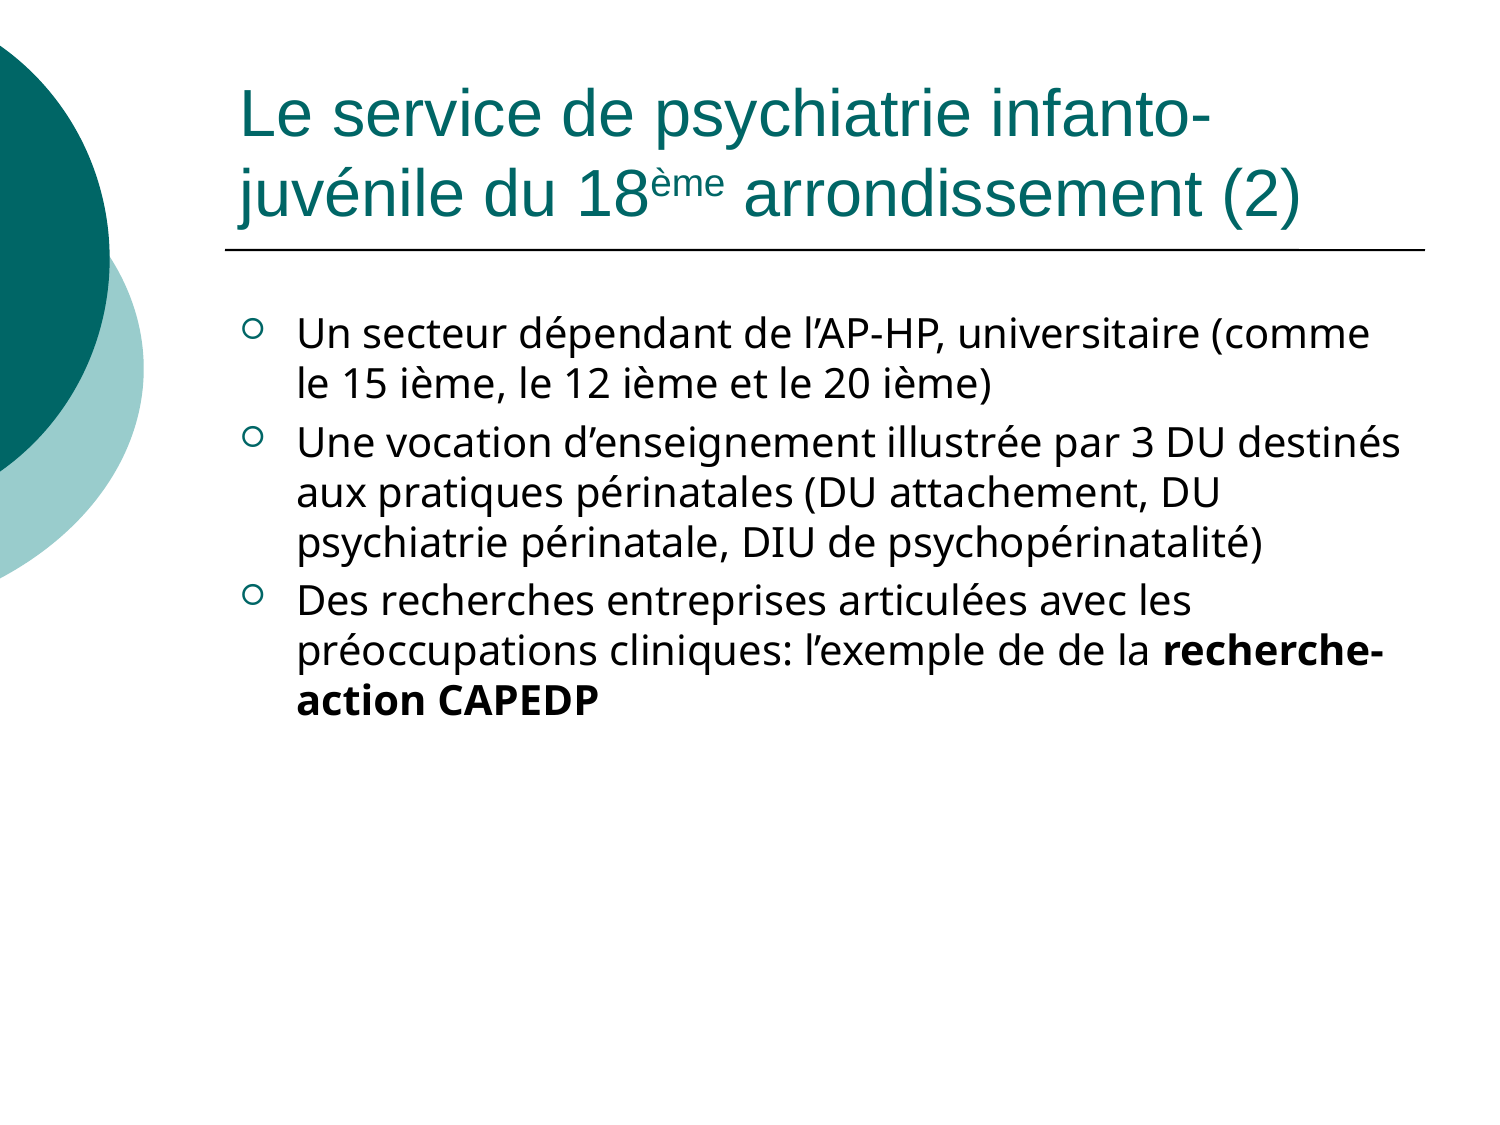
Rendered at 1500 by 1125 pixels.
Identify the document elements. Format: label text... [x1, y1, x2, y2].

list Un secteur dépendant de l’AP-HP, universitaire (comme le 15 ième, le 12 ième et le 20 ième) Une vocation d’enseignement illustrée par 3 DU destinés aux pratiques périnatales (DU attachement, DU psychiatrie périnatale, DIU de psychopérinatalité) Des recherches entreprises articulées avec les préoccupations cliniques: l’exemple de de la recherche-action CAPEDP [224, 299, 1425, 975]
title Le service de psychiatrie infanto-juvénile du 18ème arrondissement (2) [224, 49, 1425, 237]
